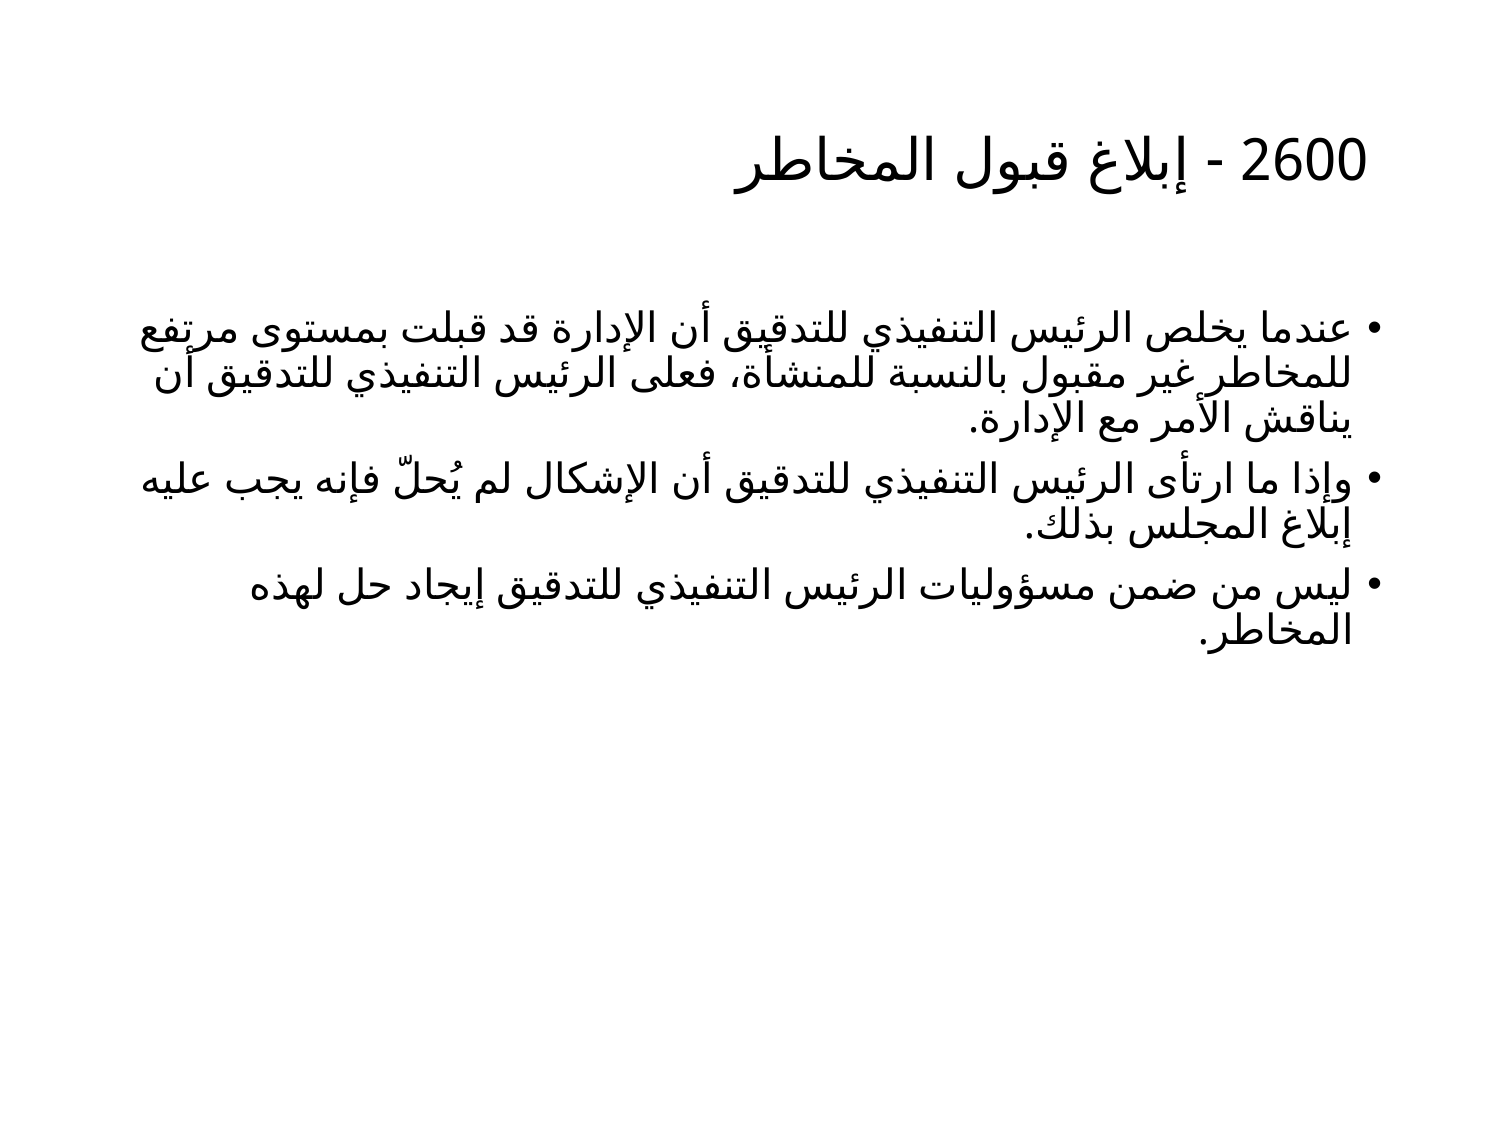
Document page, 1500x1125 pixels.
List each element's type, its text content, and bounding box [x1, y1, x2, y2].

title 2600 - إبلاغ قبول المخاطر [103, 59, 1397, 278]
list عندما يخلص الرئيس التنفيذي للتدقيق أن الإدارة قد قبلت بمستوى مرتفع للمخاطر غير مقبول بالنسبة للمنشأة، فعلى الرئيس التنفيذي للتدقيق أن يناقش الأمر مع الإدارة. وإذا ما ارتأى الرئيس التنفيذي للتدقيق أن الإشكال لم يُحلّ فإنه يجب عليه إبلاغ المجلس بذلك. ليس من ضمن مسؤوليات الرئيس التنفيذي للتدقيق إيجاد حل لهذه المخاطر. [103, 299, 1397, 1014]
